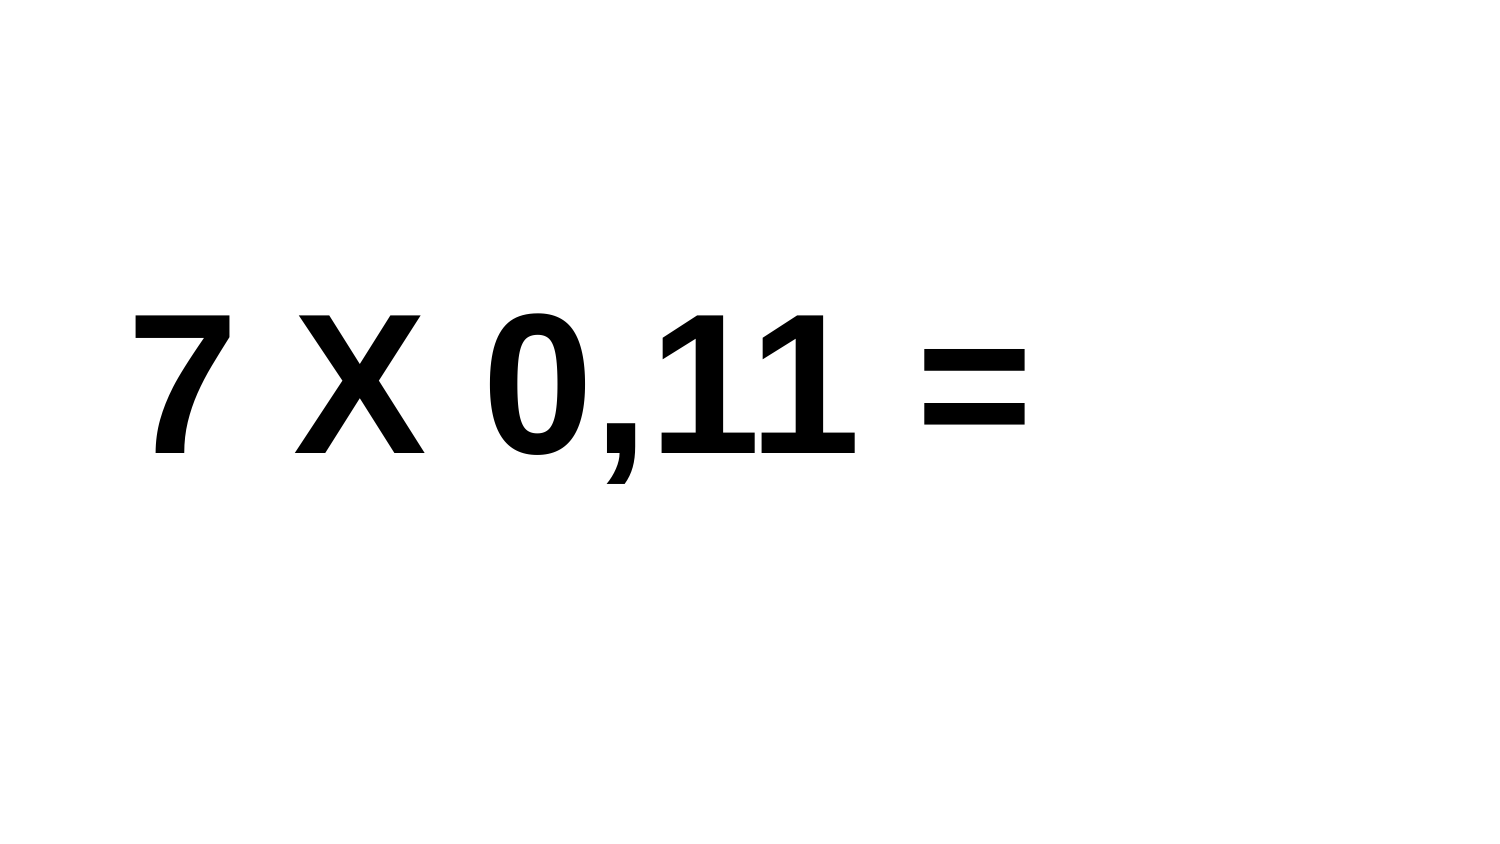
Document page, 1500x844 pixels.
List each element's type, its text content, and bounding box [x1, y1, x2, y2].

text_box 7 X 0,11 = [112, 318, 1388, 509]
